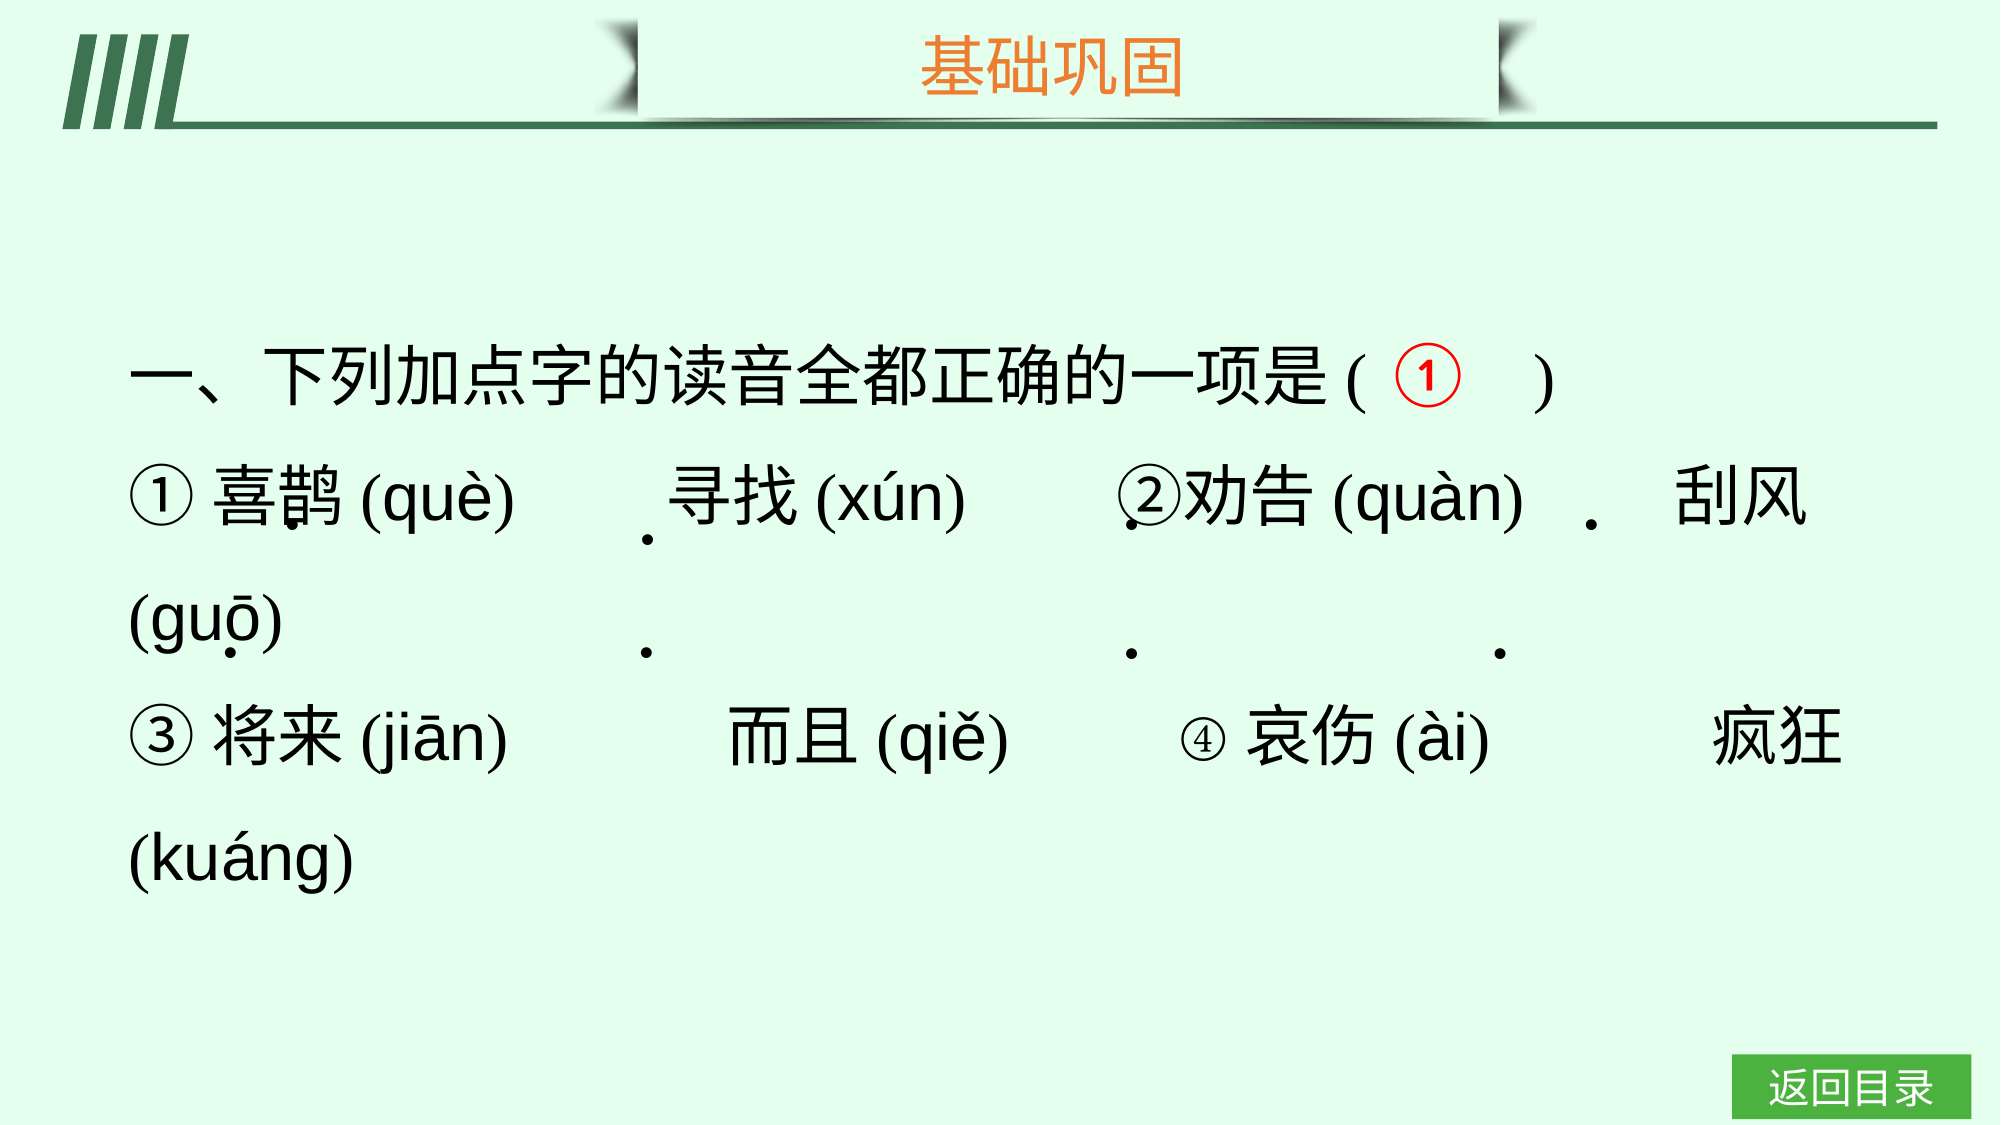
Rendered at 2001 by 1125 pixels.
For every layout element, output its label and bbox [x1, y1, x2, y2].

text_box [62, 34, 1938, 130]
text_box [594, 16, 1537, 127]
text_box [113, 286, 1887, 691]
